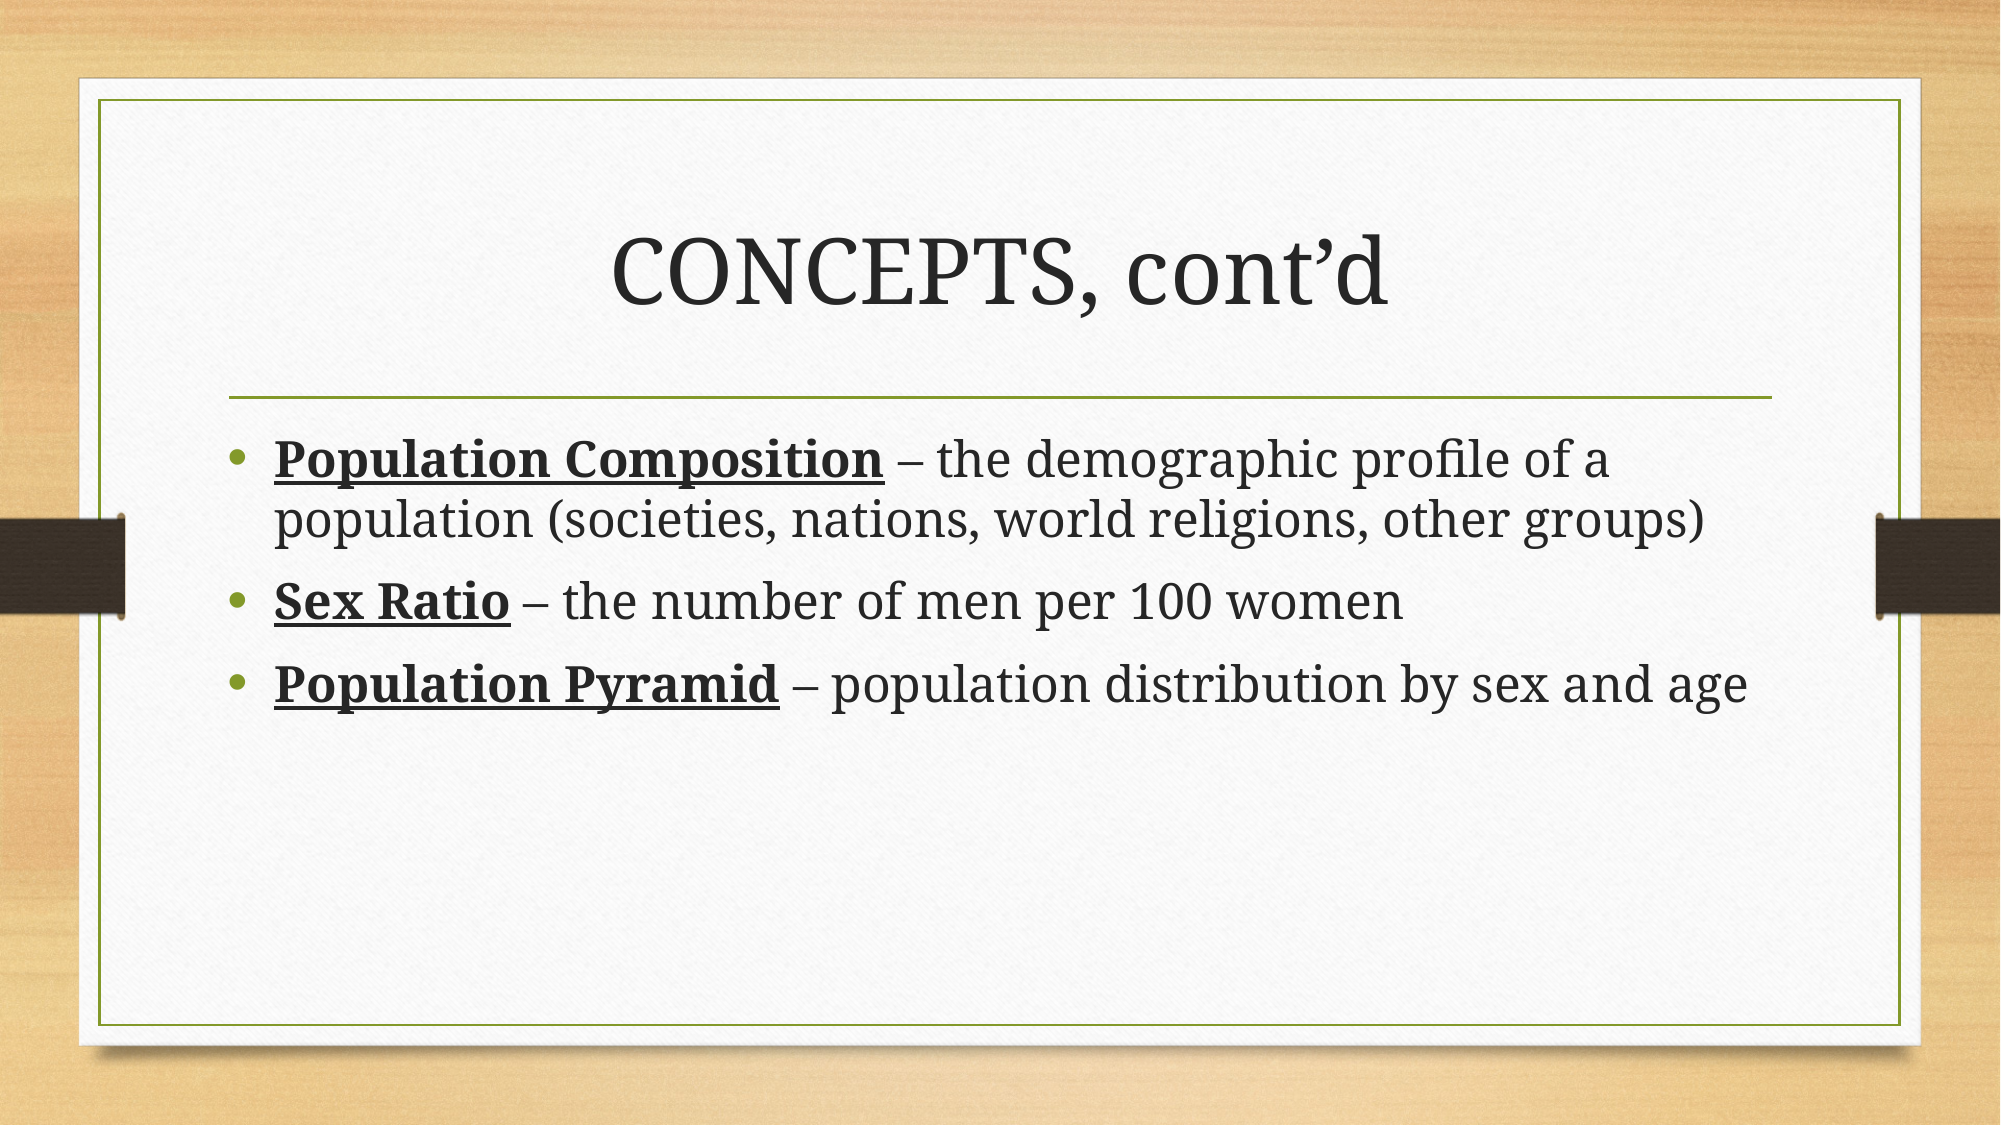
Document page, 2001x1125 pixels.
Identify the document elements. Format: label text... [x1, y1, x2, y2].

list Population Composition – the demographic profile of a population (societies, nations, world religions, other groups) Sex Ratio – the number of men per 100 women Population Pyramid – population distribution by sex and age [212, 419, 1788, 964]
title CONCEPTS, cont’d [212, 161, 1788, 375]
picture [0, 0, 2001, 1125]
